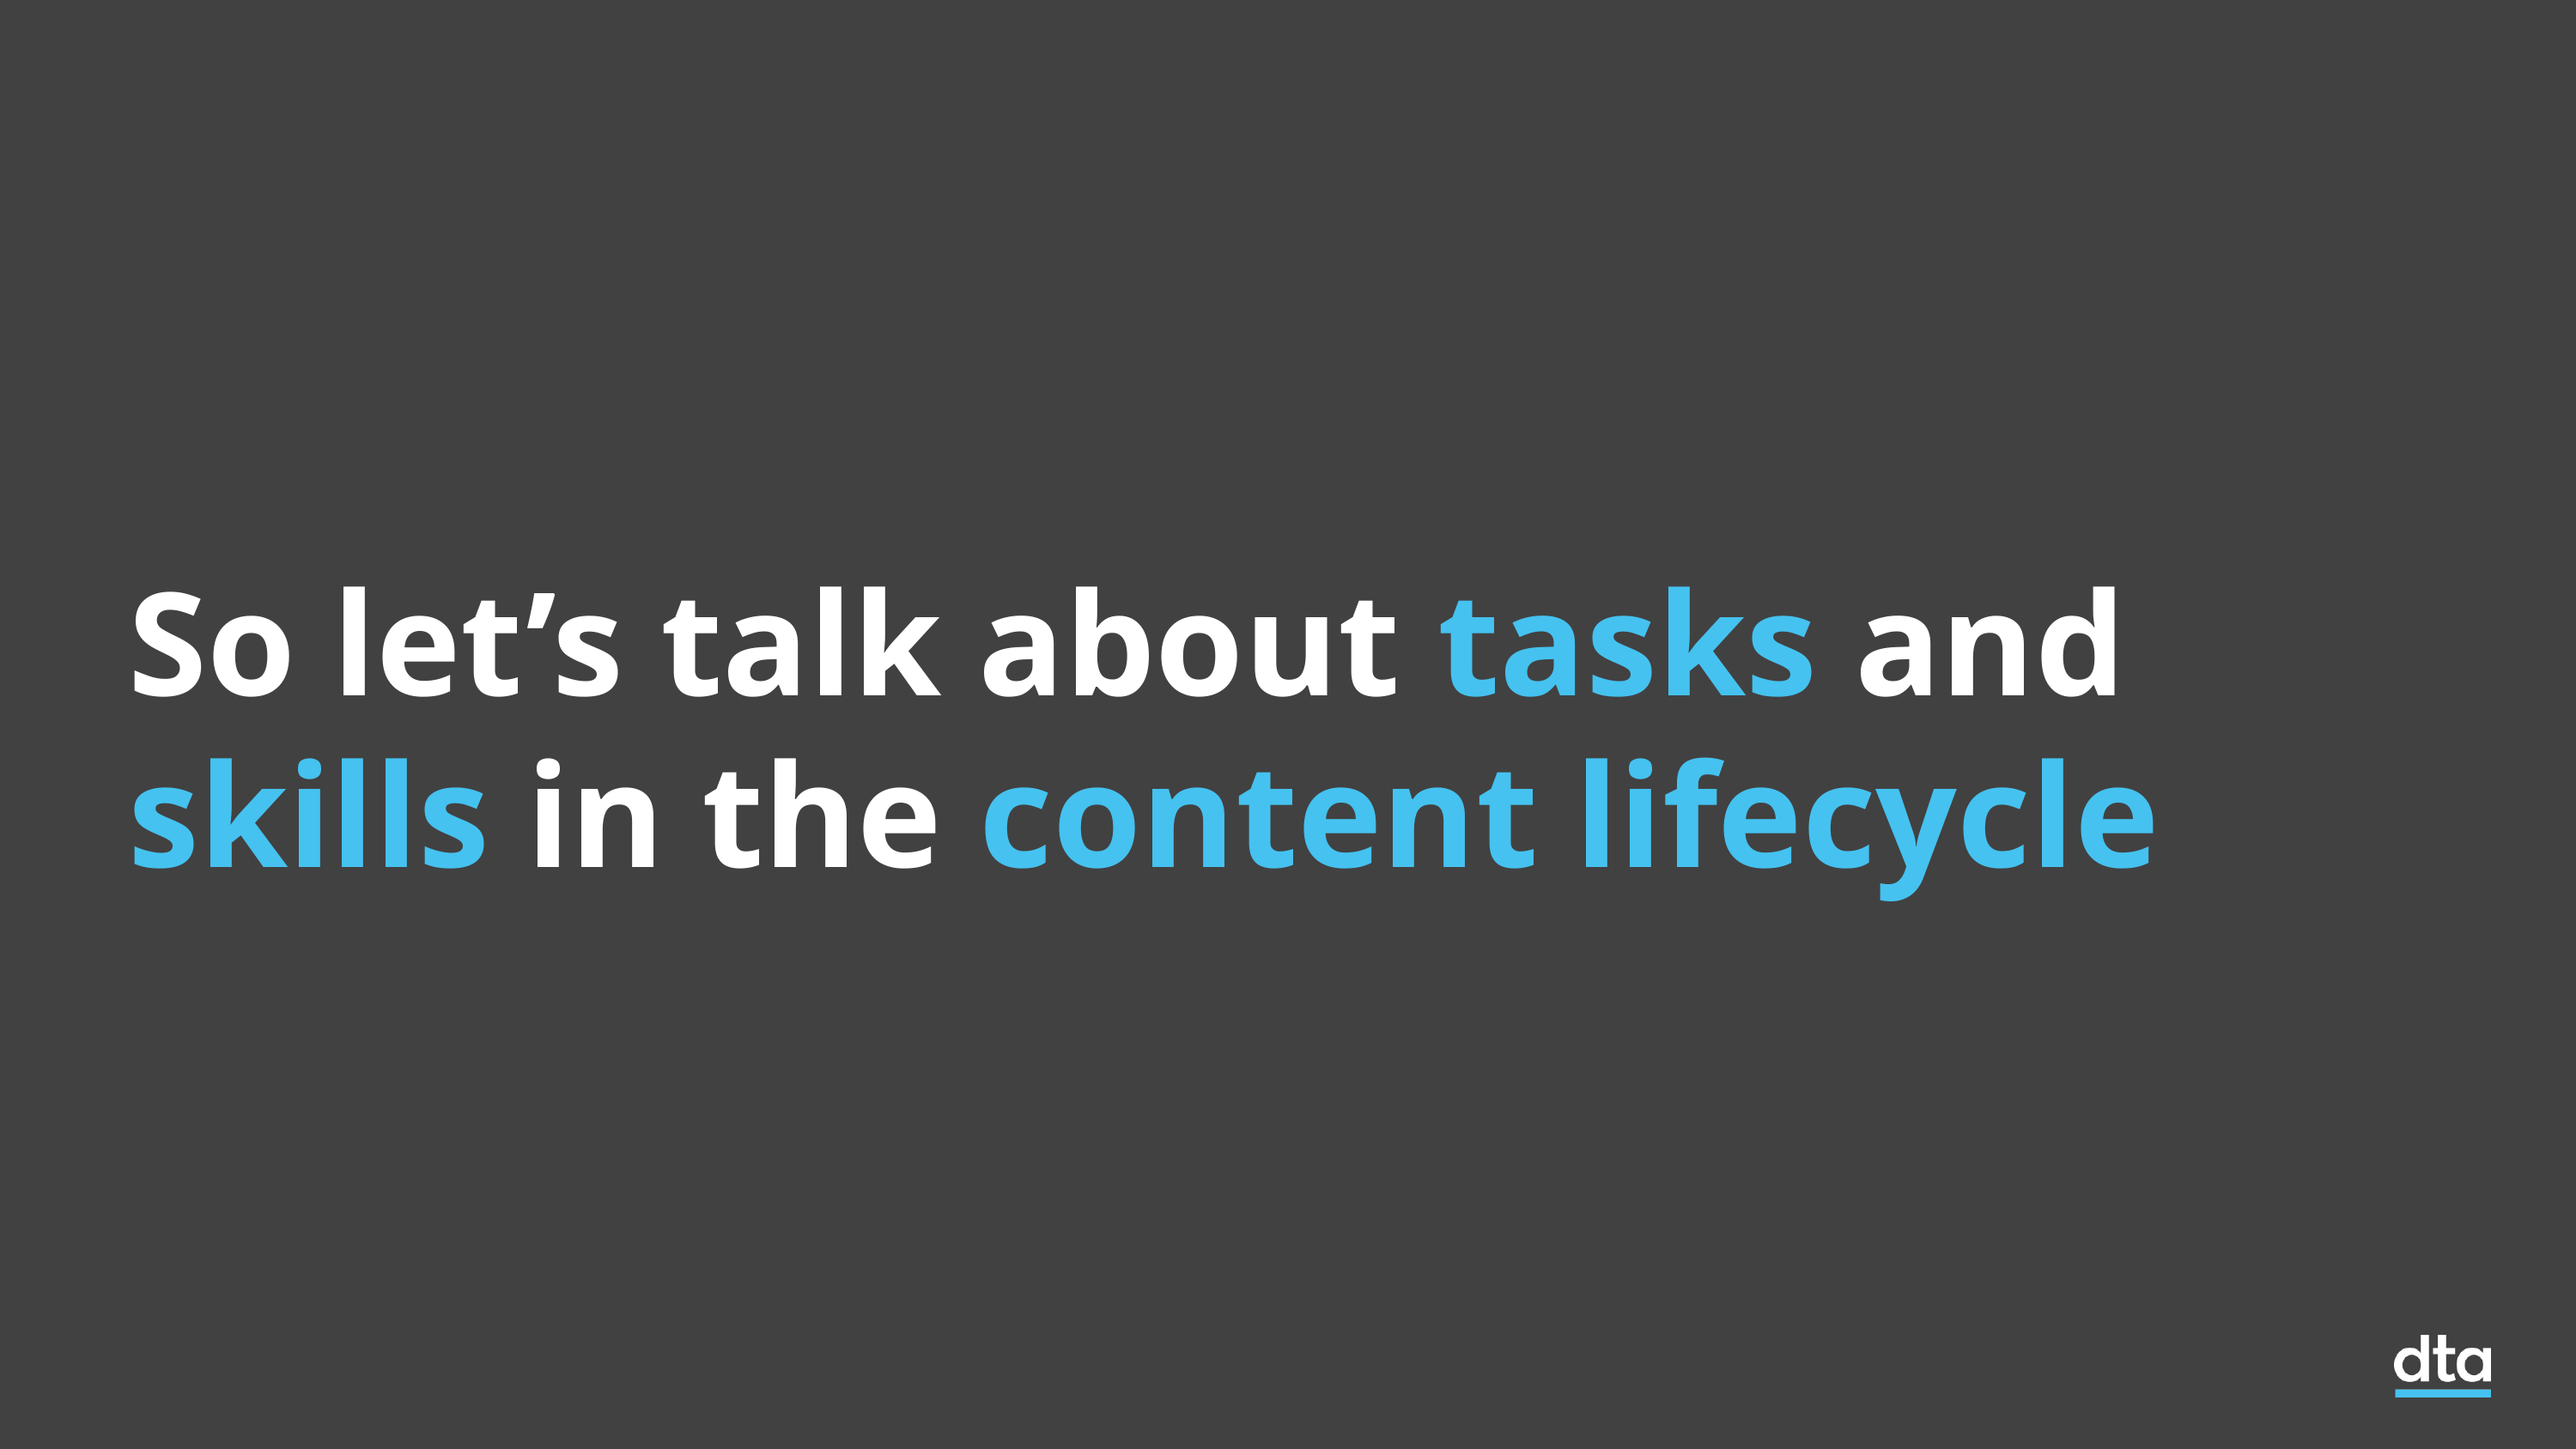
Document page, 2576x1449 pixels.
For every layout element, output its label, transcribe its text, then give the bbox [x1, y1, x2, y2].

picture [2402, 1335, 2491, 1397]
title So let’s talk about tasks and skills in the content lifecycle [115, 0, 2402, 1449]
